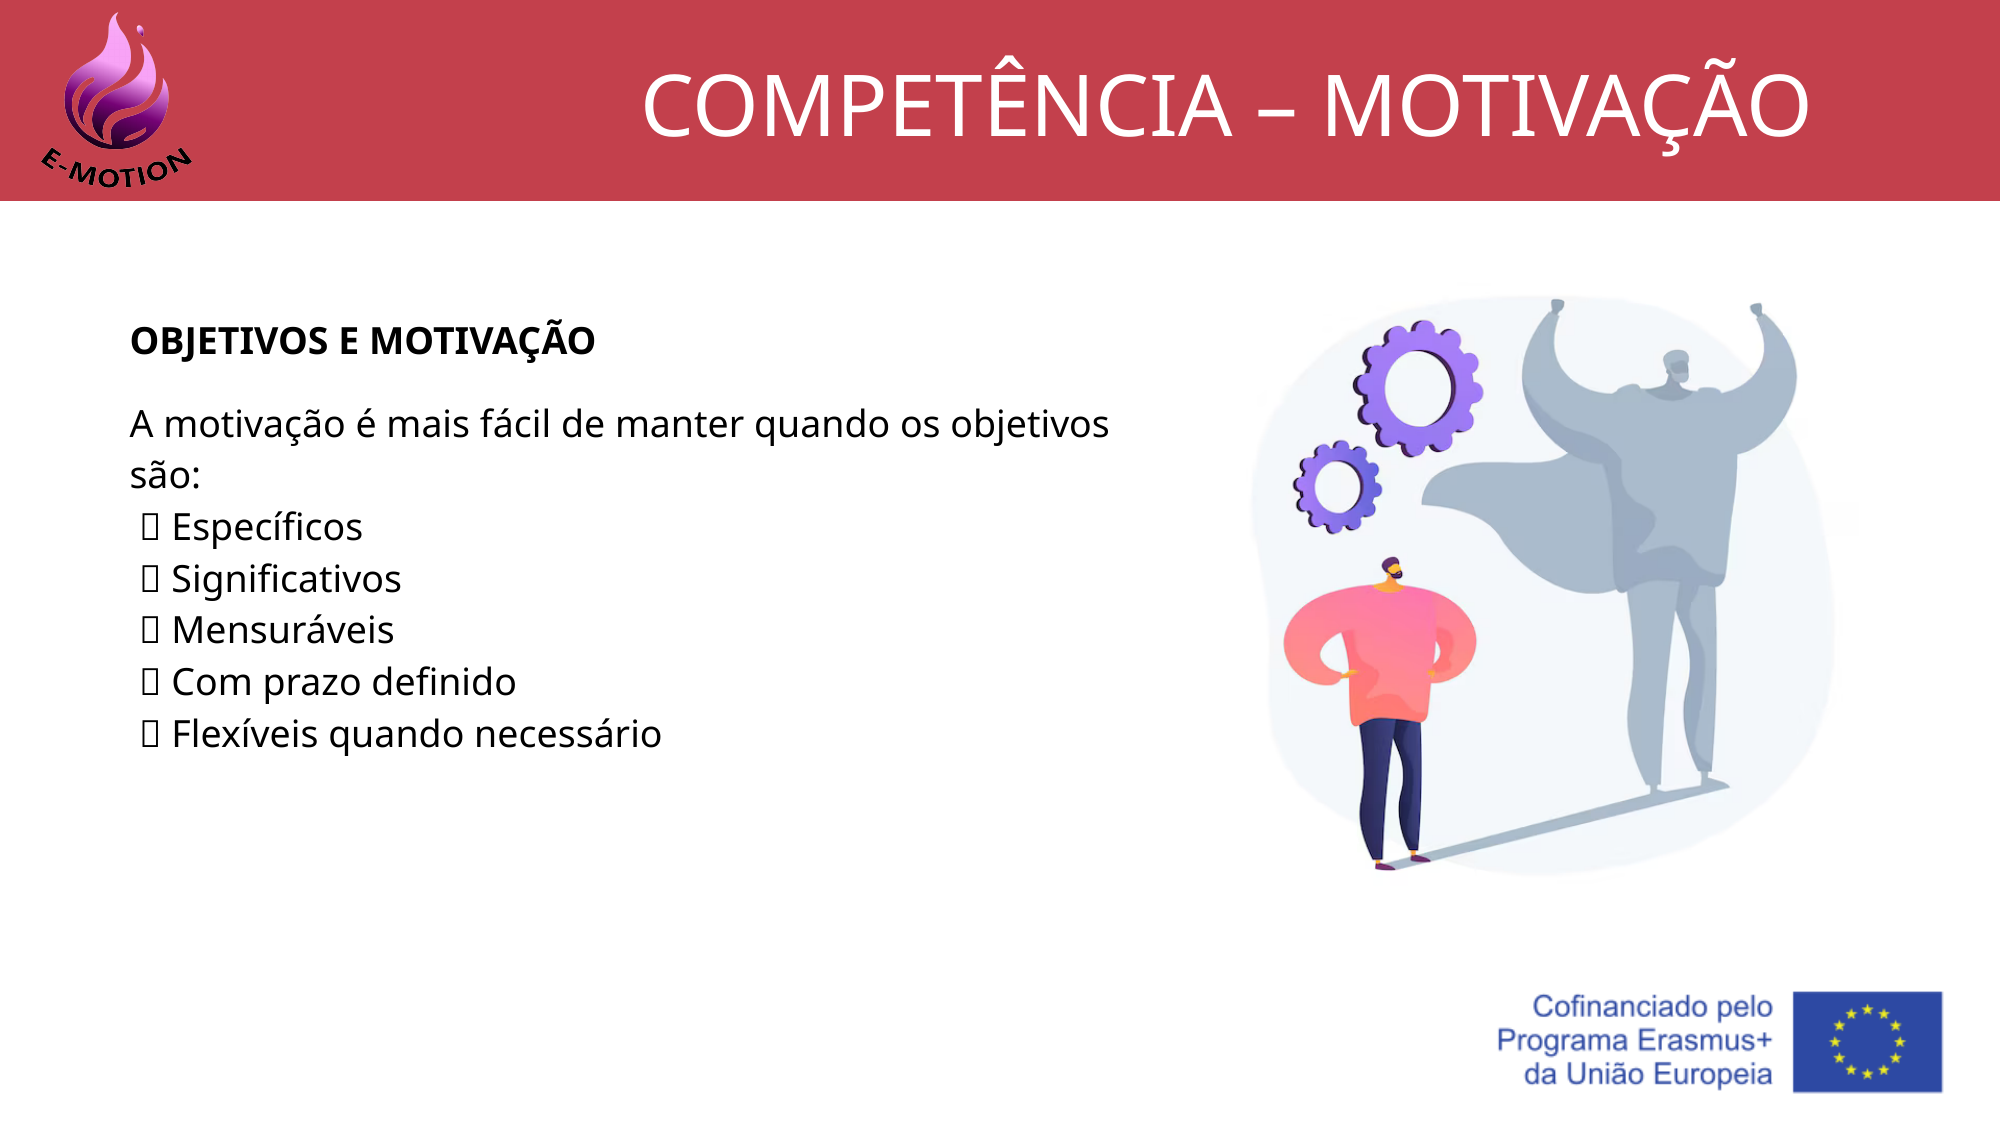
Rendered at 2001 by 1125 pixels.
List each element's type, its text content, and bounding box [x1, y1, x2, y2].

text_box COMPETÊNCIA – MOTIVAÇÃO [257, 55, 1830, 192]
text_box OBJETIVOS E MOTIVAÇÃO A motivação é mais fácil de manter quando os objetivos são: ✅ Específicos ✅ Significativos ✅ Mensuráveis ✅ Com prazo definido ✅ Flexíveis quando necessário [114, 302, 1128, 839]
picture [0, 0, 253, 247]
picture [1157, 201, 2000, 1125]
